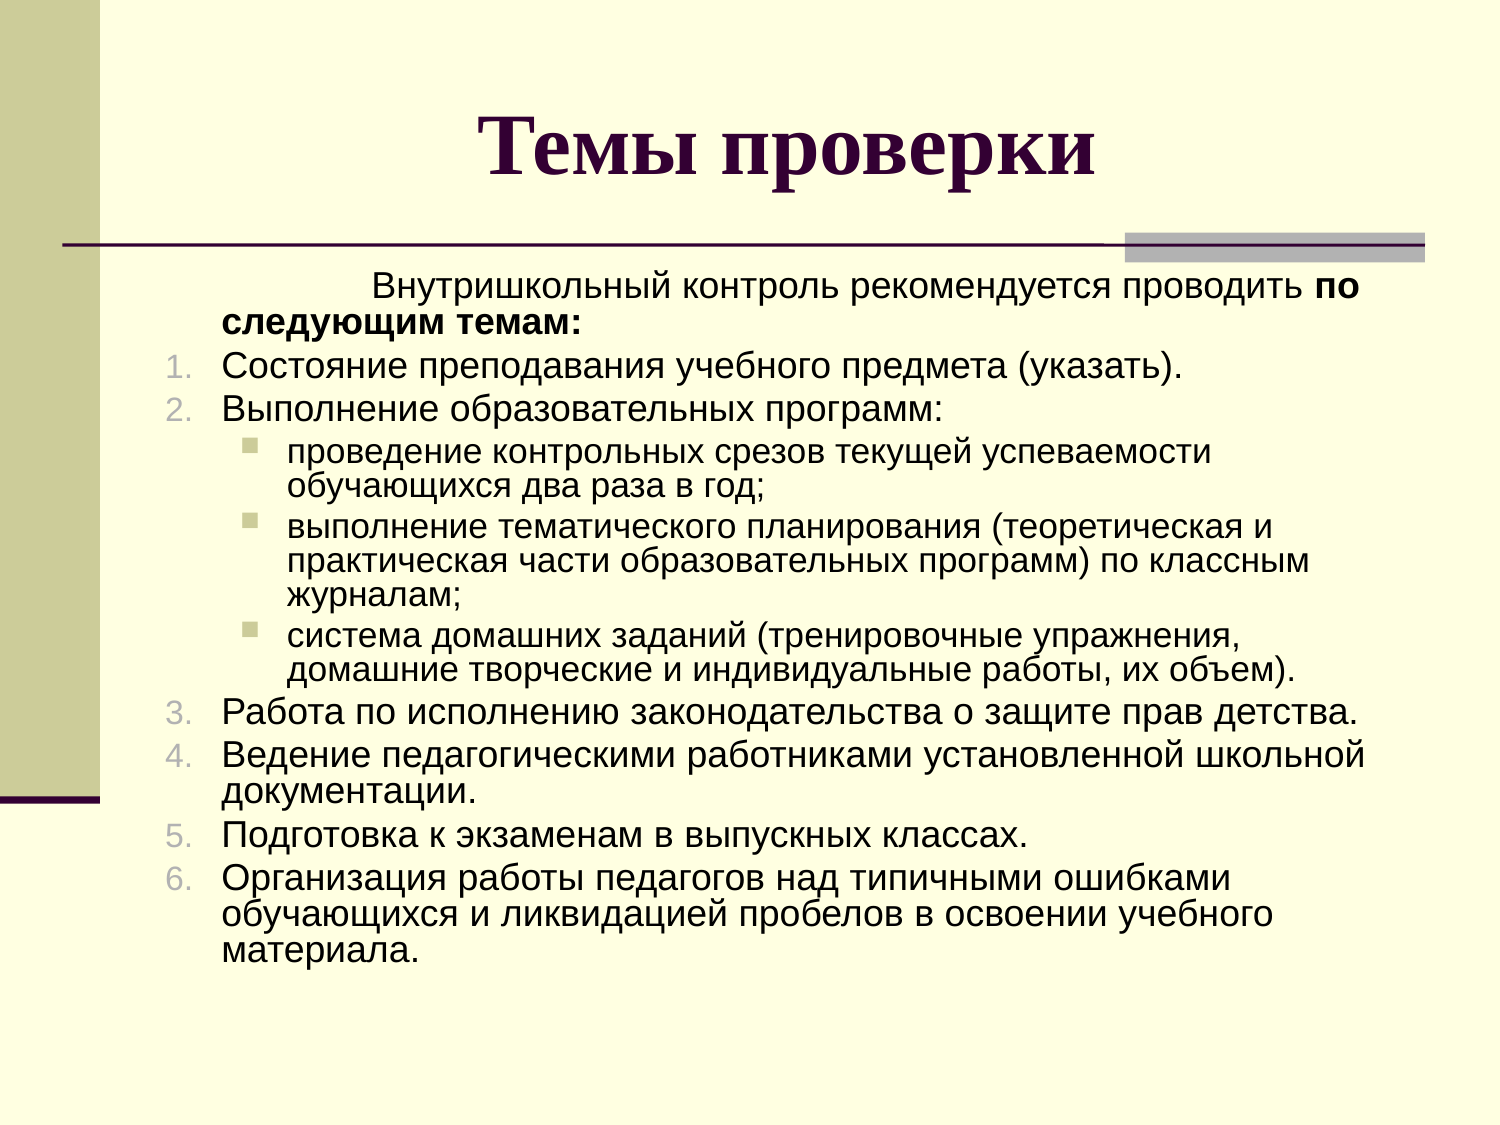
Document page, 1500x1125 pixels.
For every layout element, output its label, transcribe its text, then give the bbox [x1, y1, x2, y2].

list Внутришкольный контроль рекомендуется проводить по следующим темам: Состояние преподавания учебного предмета (указать). Выполнение образовательных программ: проведение контрольных срезов текущей успеваемости обучающихся два раза в год; выполнение тематического планирования (теоретическая и практическая части образовательных программ) по классным журналам; система домашних заданий (тренировочные упражнения, домашние творческие и индивидуальные работы, их объем). Работа по исполнению законодательства о защите прав детства. Ведение педагогическими работниками установленной школьной документации. Подготовка к экзаменам в выпускных классах. Организация работы педагогов над типичными ошибками обучающихся и ликвидацией пробелов в освоении учебного материала. [150, 262, 1425, 1083]
title Темы проверки [150, 45, 1425, 234]
